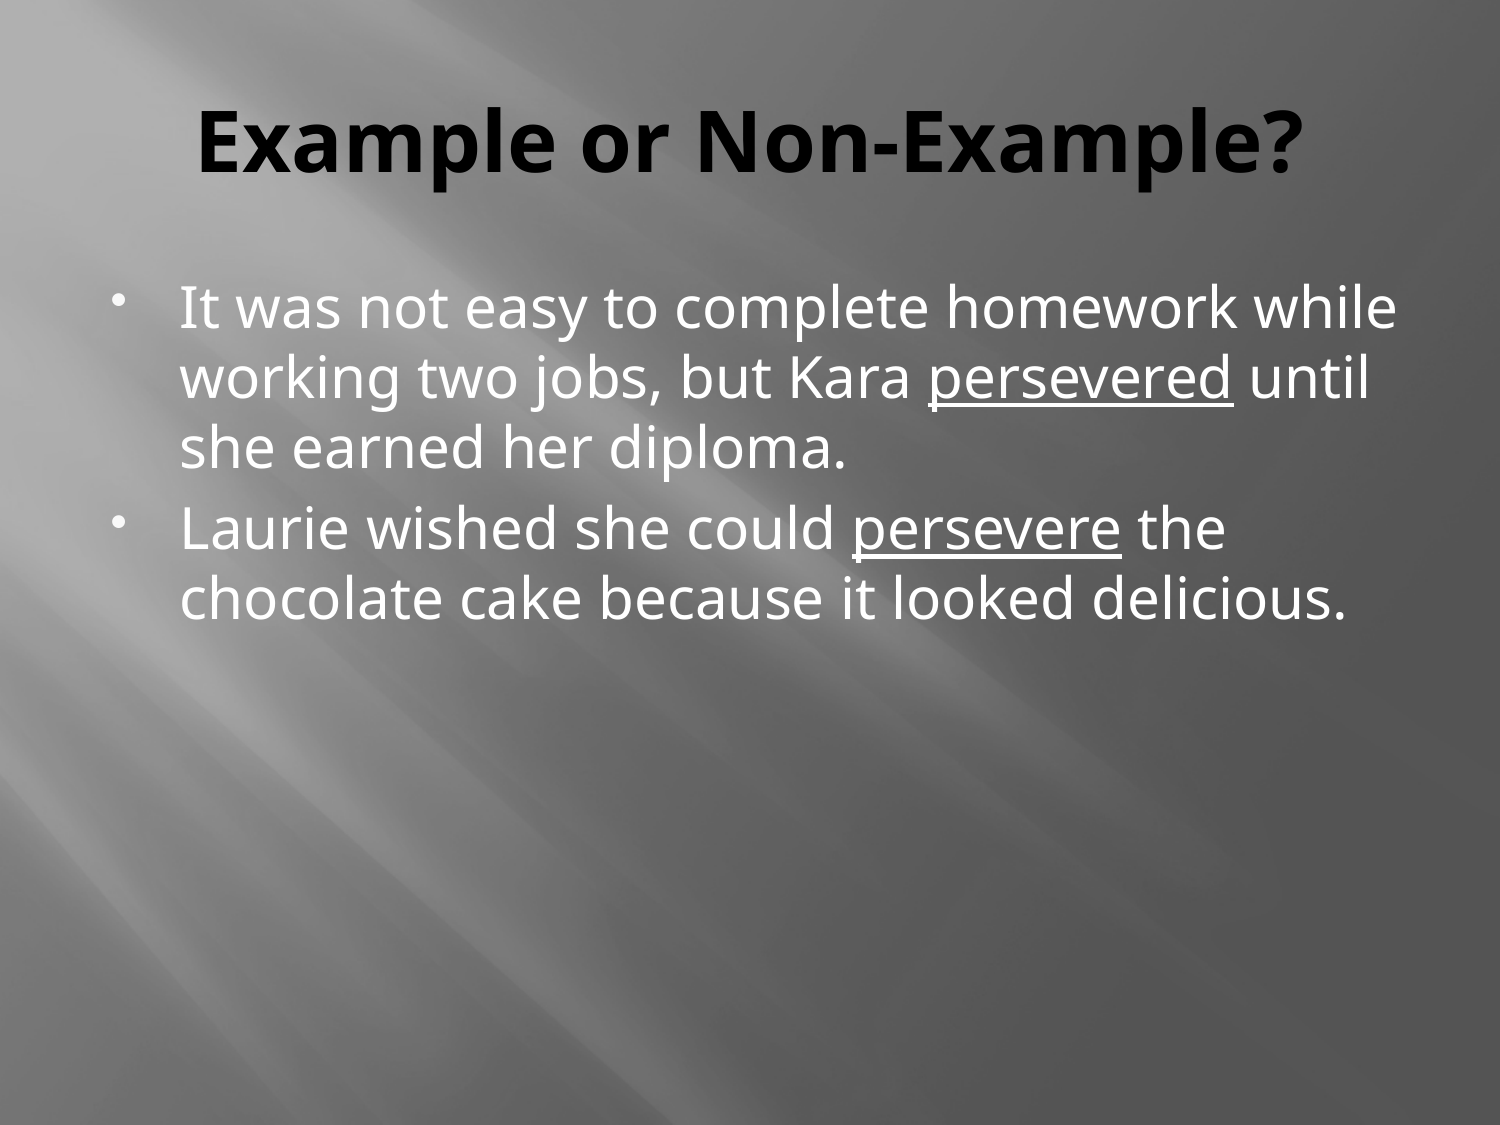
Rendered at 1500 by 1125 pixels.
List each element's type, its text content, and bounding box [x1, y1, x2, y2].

title Example or Non-Example? [75, 45, 1425, 233]
list It was not easy to complete homework while working two jobs, but Kara persevered until she earned her diploma. Laurie wished she could persevere the chocolate cake because it looked delicious. [75, 262, 1425, 1035]
